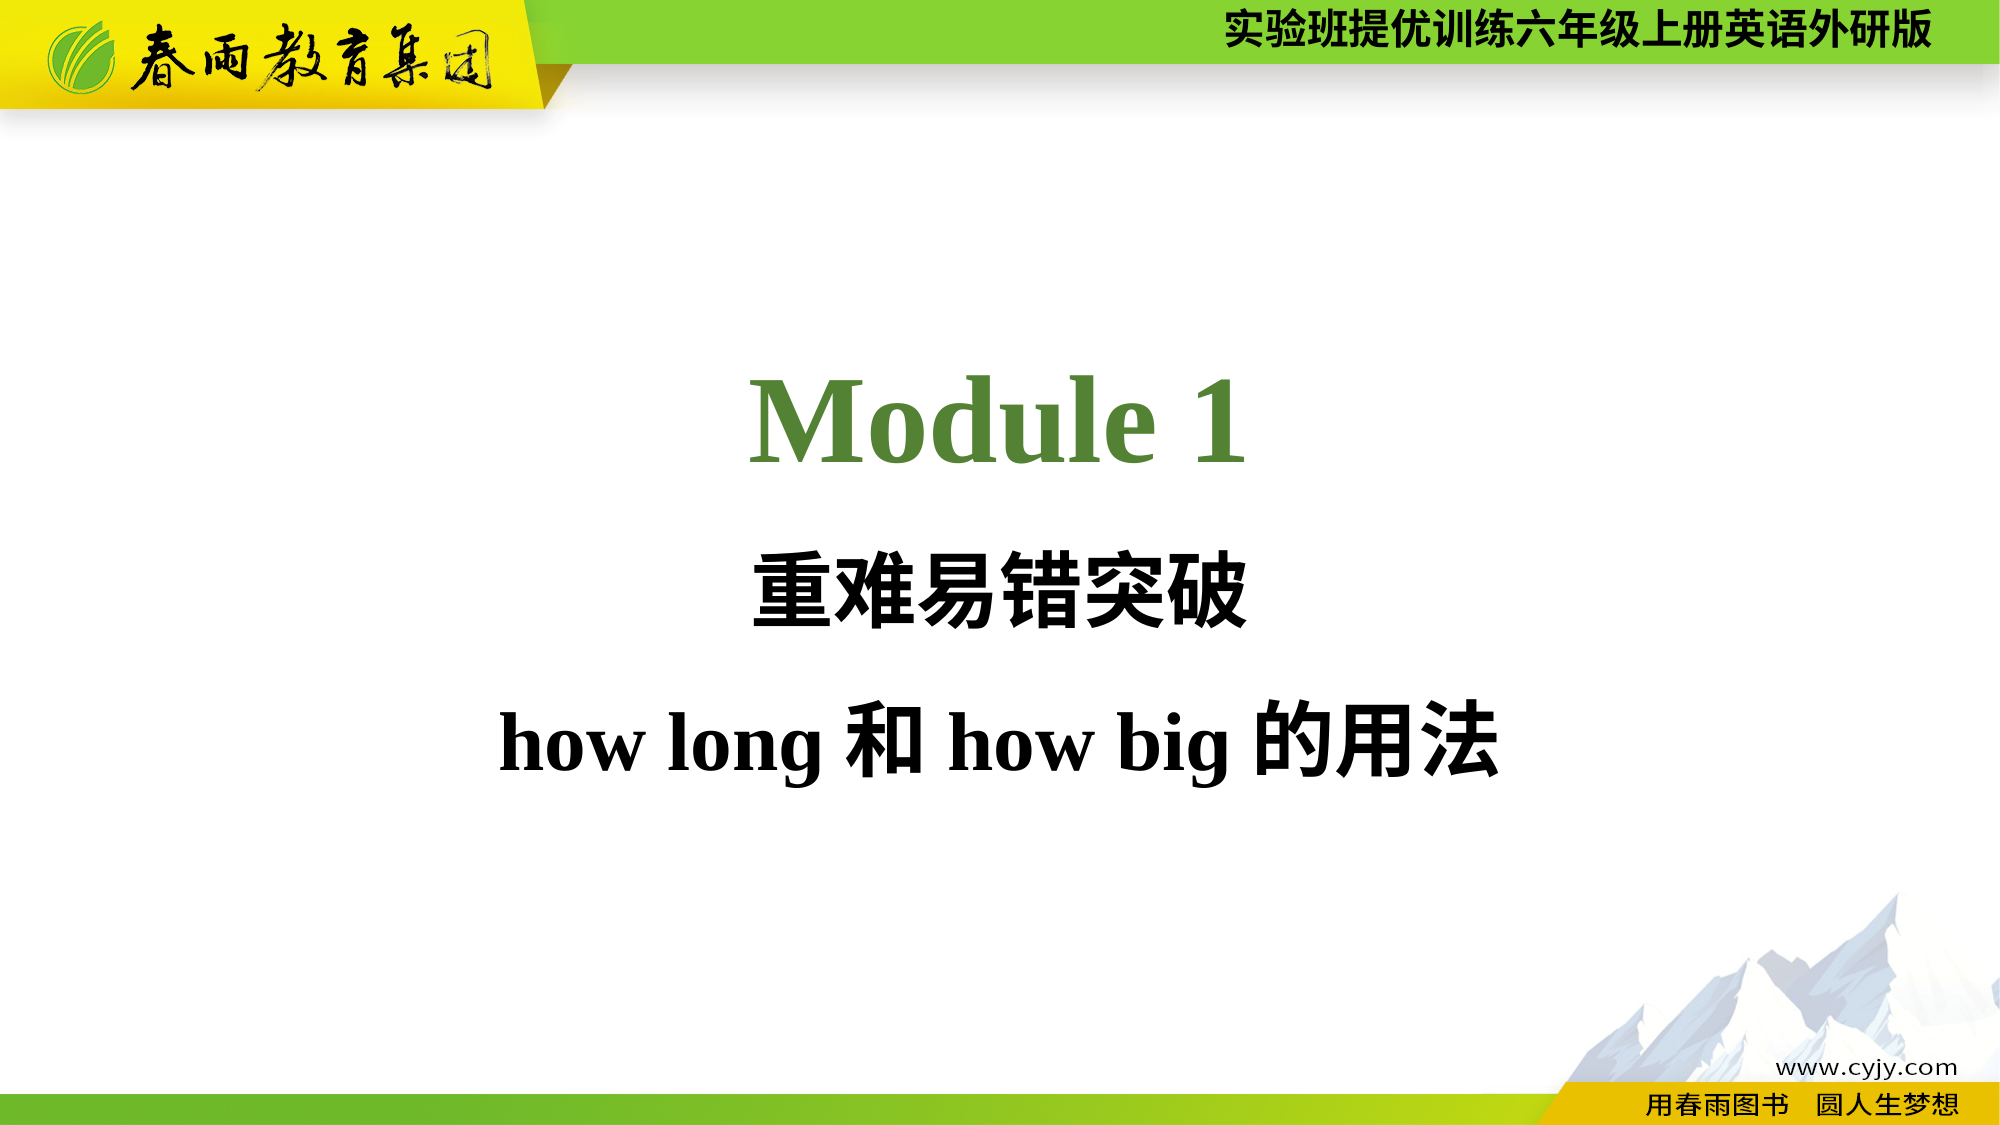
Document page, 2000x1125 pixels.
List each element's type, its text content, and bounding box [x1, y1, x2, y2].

text_box Module 1 重难易错突破 how lonɡ和how biɡ的用法 [0, 255, 2000, 795]
picture [0, 795, 2000, 1125]
picture [0, 0, 2000, 255]
